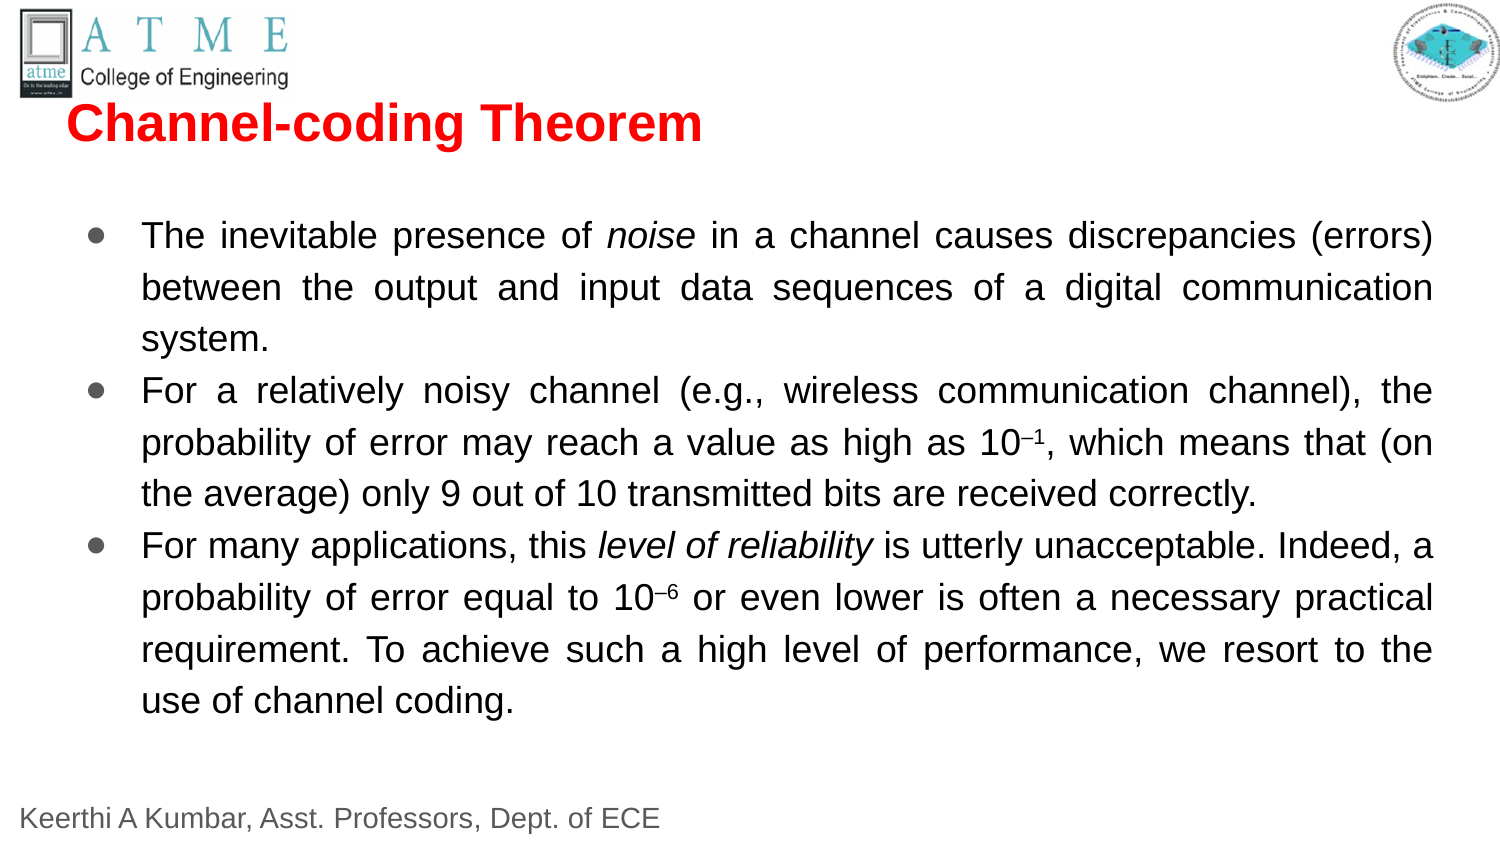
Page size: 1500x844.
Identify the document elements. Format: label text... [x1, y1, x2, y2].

picture [1389, 1, 1500, 104]
list The inevitable presence of noise in a channel causes discrepancies (errors) between the output and input data sequences of a digital communication system. For a relatively noisy channel (e.g., wireless communication channel), the probability of error may reach a value as high as 10–1, which means that (on the average) only 9 out of 10 transmitted bits are received correctly. For many applications, this level of reliability is utterly unacceptable. Indeed, a probability of error equal to 10–6 or even lower is often a necessary practical requirement. To achieve such a high level of performance, we resort to the use of channel coding. [51, 189, 1449, 750]
picture [17, 6, 295, 99]
title Channel-coding Theorem [51, 72, 1449, 167]
